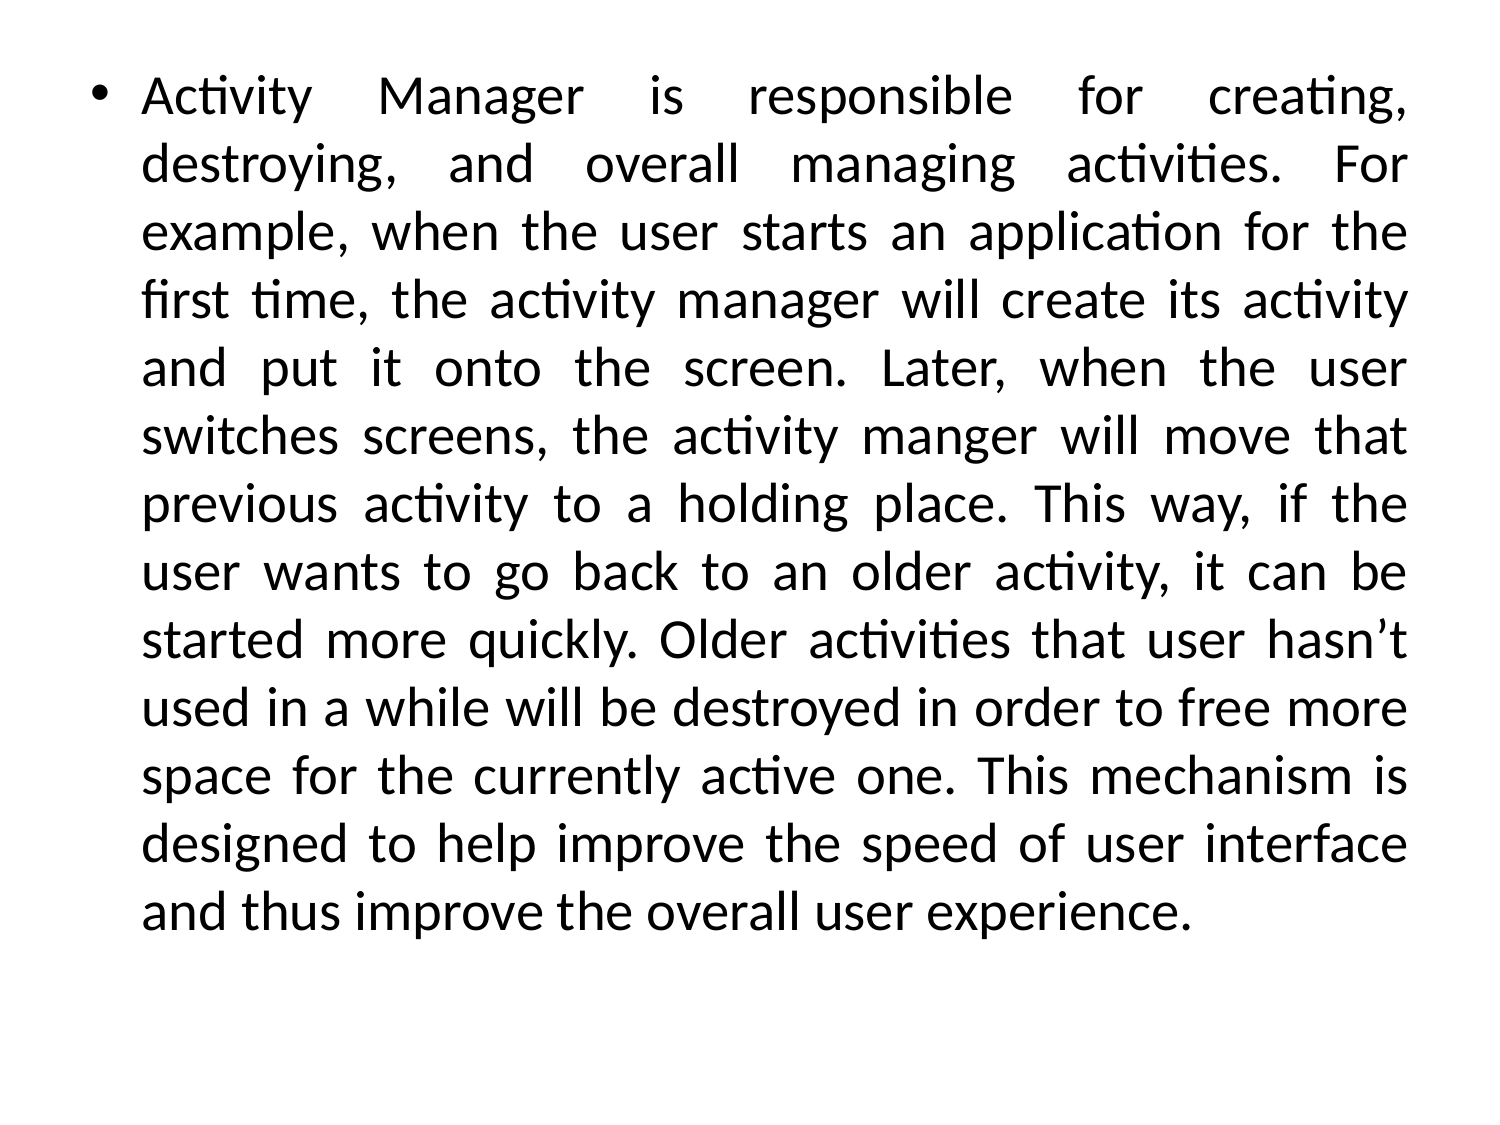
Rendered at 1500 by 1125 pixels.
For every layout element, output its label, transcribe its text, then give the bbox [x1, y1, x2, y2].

list Activity Manager is responsible for creating, destroying, and overall managing activities. For example, when the user starts an application for the first time, the activity manager will create its activity and put it onto the screen. Later, when the user switches screens, the activity manger will move that previous activity to a holding place. This way, if the user wants to go back to an older activity, it can be started more quickly. Older activities that user hasn’t used in a while will be destroyed in order to free more space for the currently active one. This mechanism is designed to help improve the speed of user interface and thus improve the overall user experience. [75, 50, 1425, 1005]
